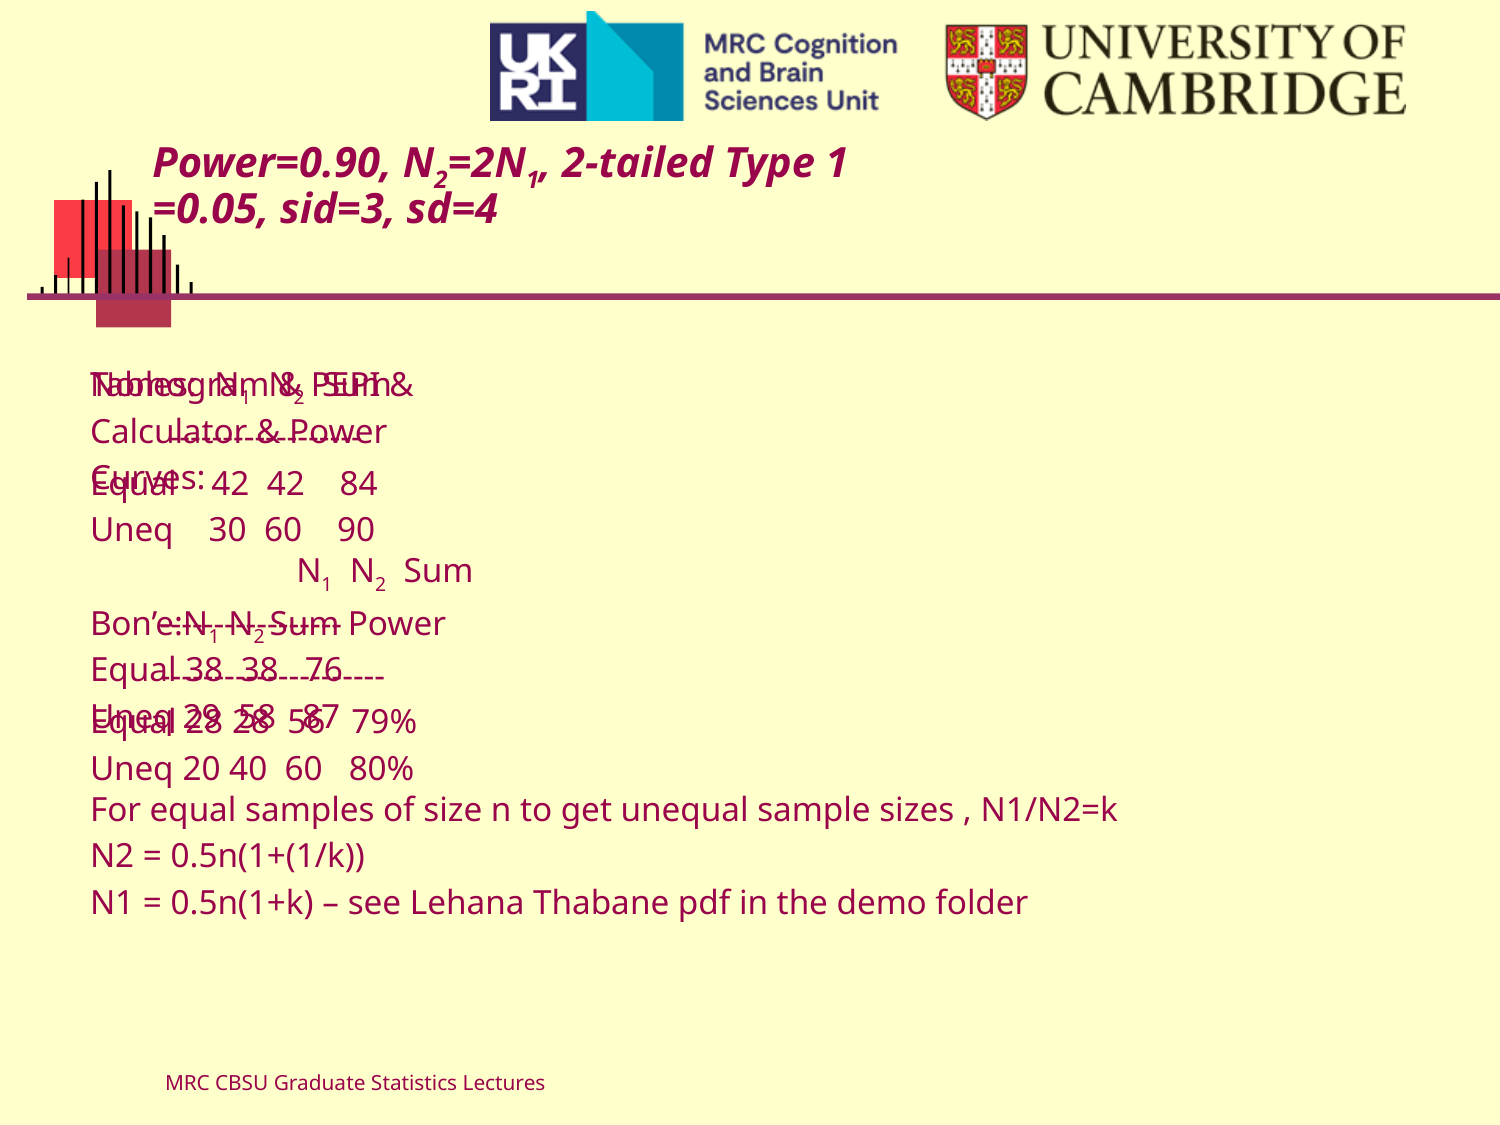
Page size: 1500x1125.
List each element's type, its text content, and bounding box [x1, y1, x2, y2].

footer MRC CBSU Graduate Statistics Lectures [149, 1062, 988, 1101]
title Power=0.90, N2=2N1, 2-tailed Type 1 =0.05, sid=3, sd=4 [137, 137, 988, 233]
picture [490, 11, 1406, 121]
list Tables: N1 N2 Sum ------------------ Equal 42 42 84 Uneq 30 60 90 Bon’e:N1 N2 Sum Power --------------------- Equal 28 28 56 79% Uneq 20 40 60 80% [75, 262, 1425, 1038]
